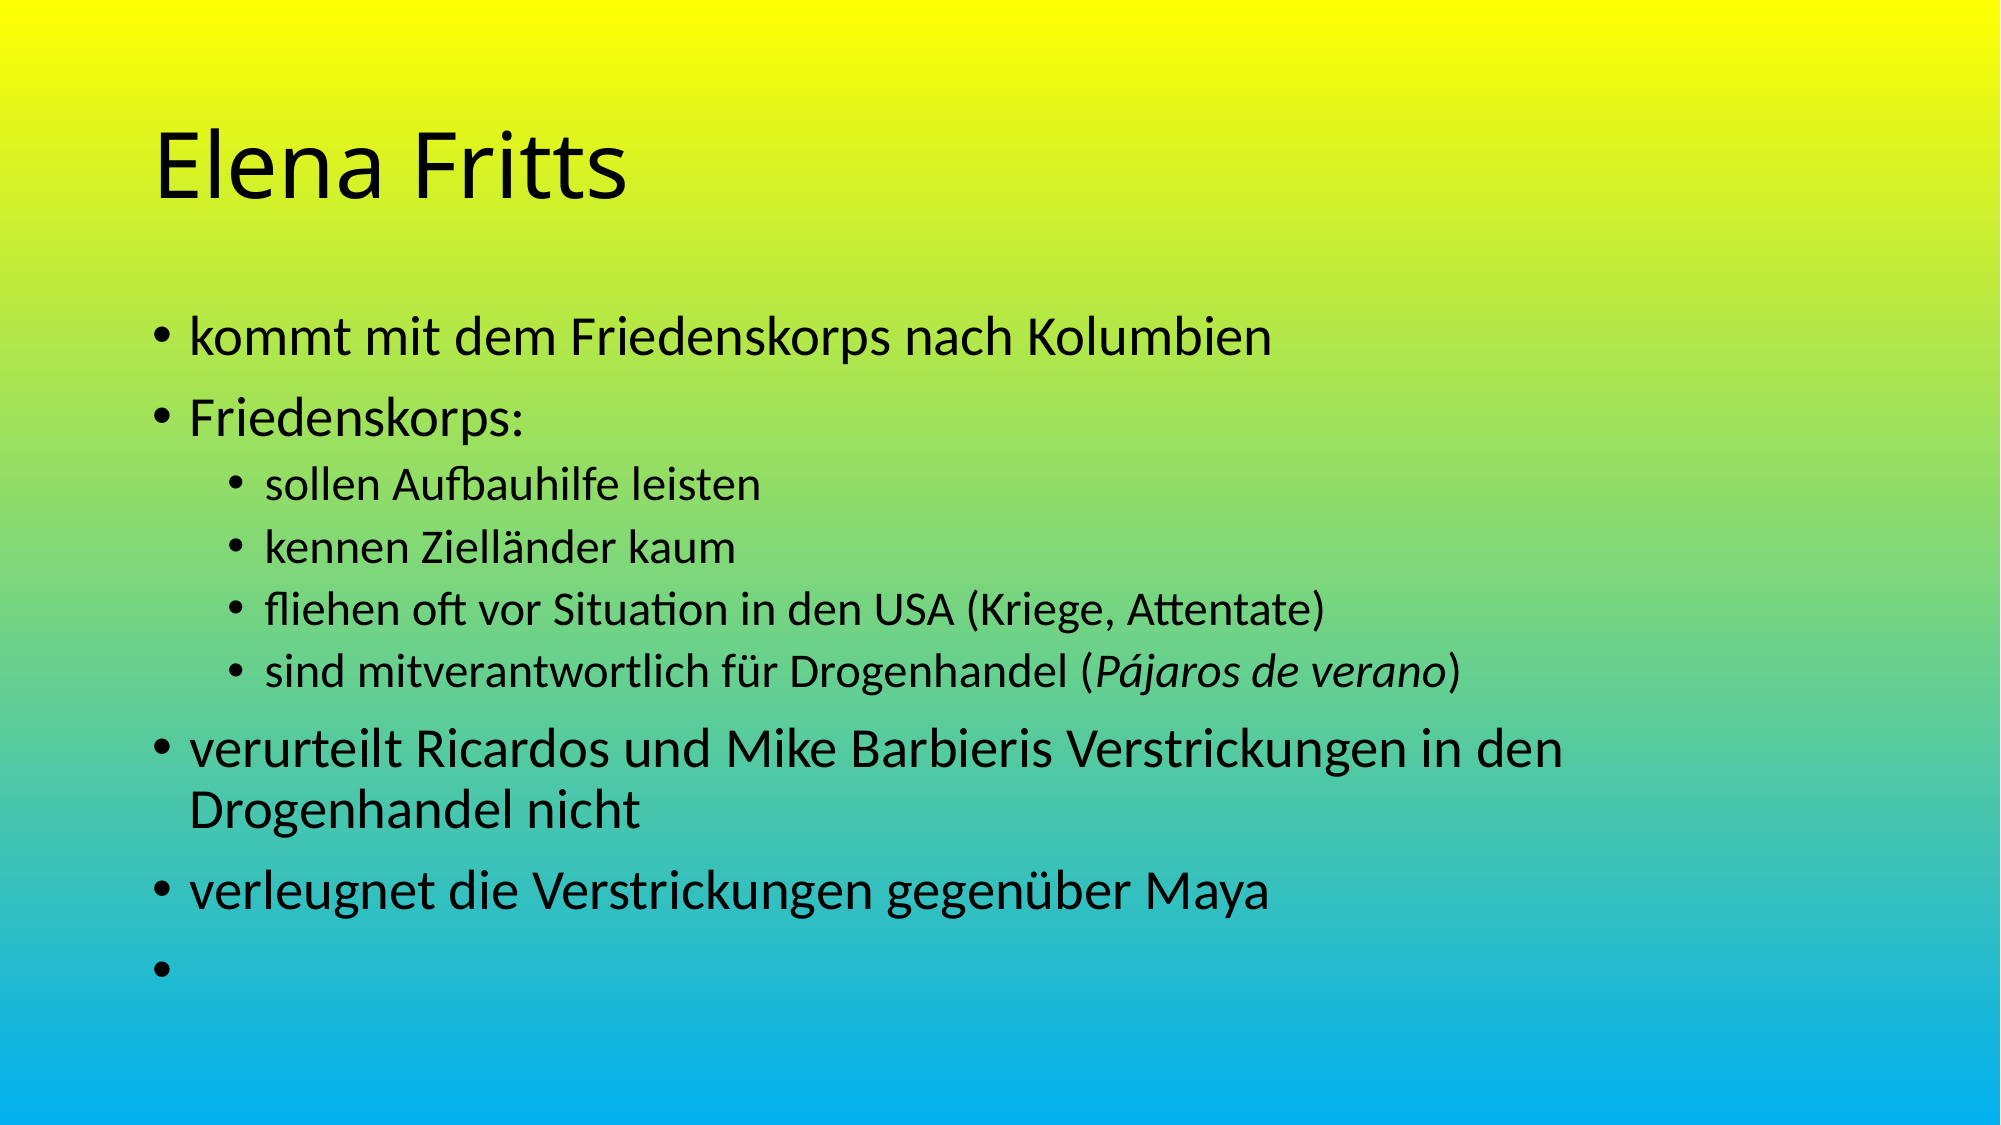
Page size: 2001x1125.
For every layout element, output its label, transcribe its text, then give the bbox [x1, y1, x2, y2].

text_box Elena Fritts [137, 59, 1863, 278]
text_box kommt mit dem Friedenskorps nach Kolumbien Friedenskorps: sollen Aufbauhilfe leisten kennen Zielländer kaum fliehen oft vor Situation in den USA (Kriege, Attentate) sind mitverantwortlich für Drogenhandel (Pájaros de verano) verurteilt Ricardos und Mike Barbieris Verstrickungen in den Drogenhandel nicht verleugnet die Verstrickungen gegenüber Maya [137, 299, 1863, 1014]
